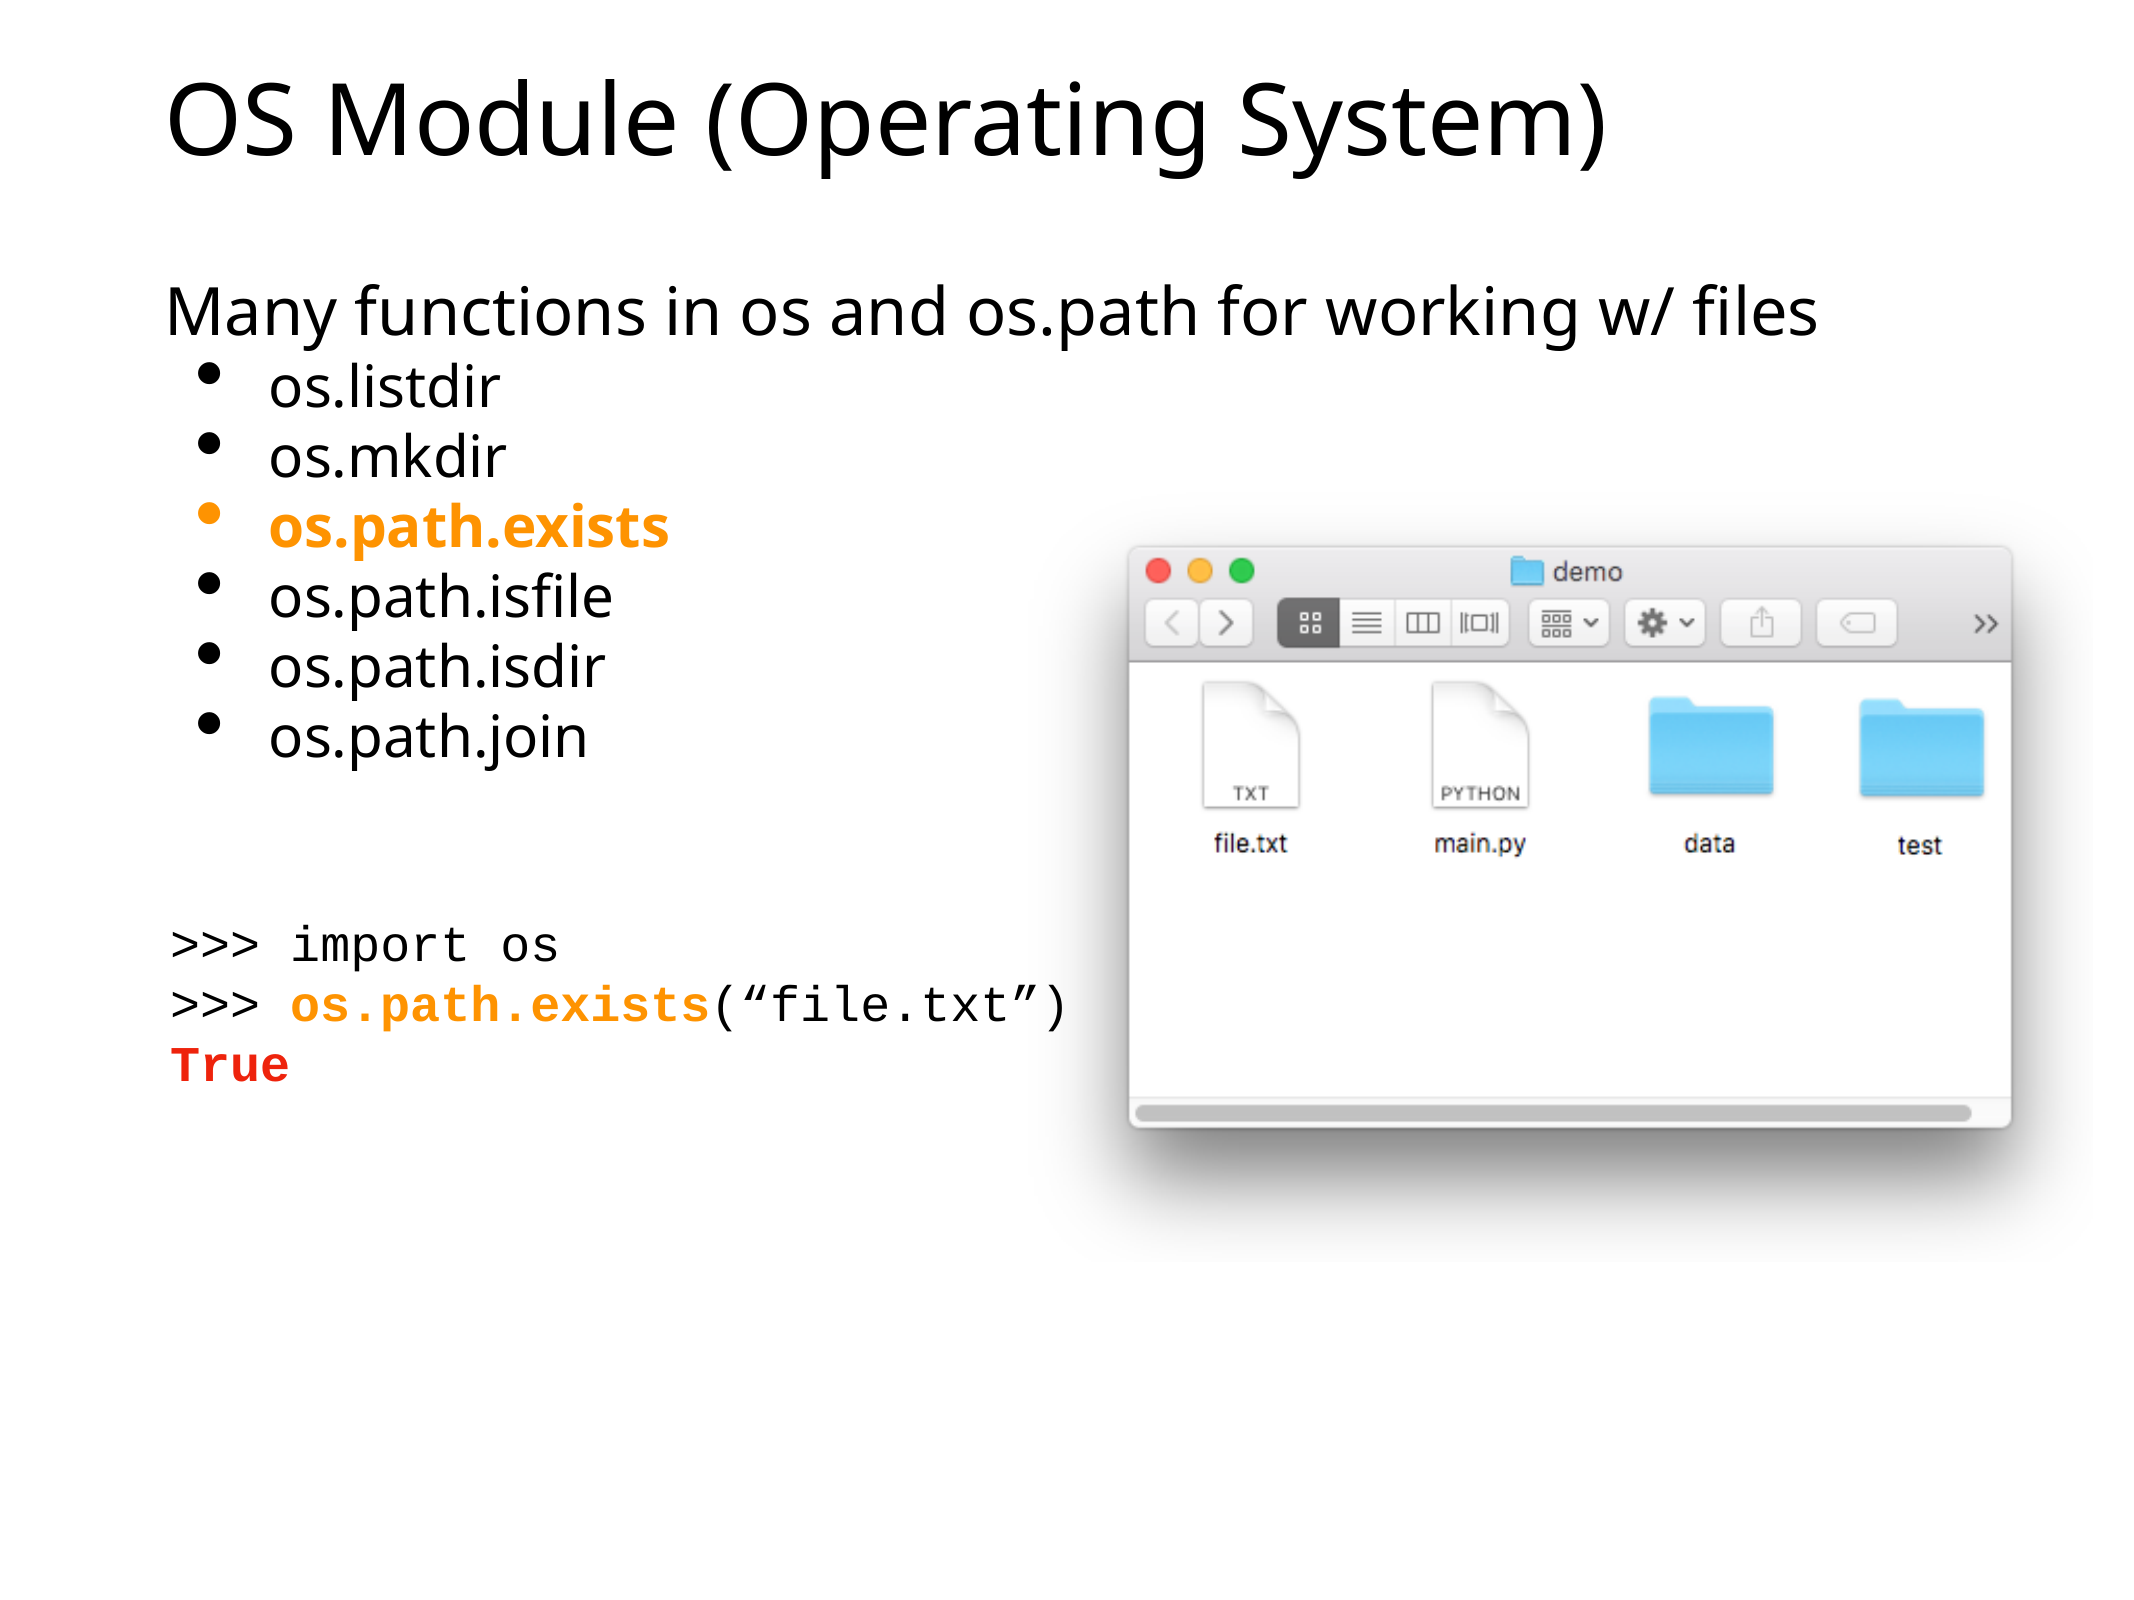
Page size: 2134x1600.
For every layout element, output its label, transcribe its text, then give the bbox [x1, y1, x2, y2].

title OS Module (Operating System) [155, 41, 1978, 191]
picture [990, 425, 2093, 1262]
text_box >>> import os >>> os.path.exists(“file.txt”) True [161, 903, 990, 1100]
list Many functions in os and os.path for working w/ files os.listdir os.mkdir os.path.exists os.path.isfile os.path.isdir os.path.join [155, 259, 1978, 801]
